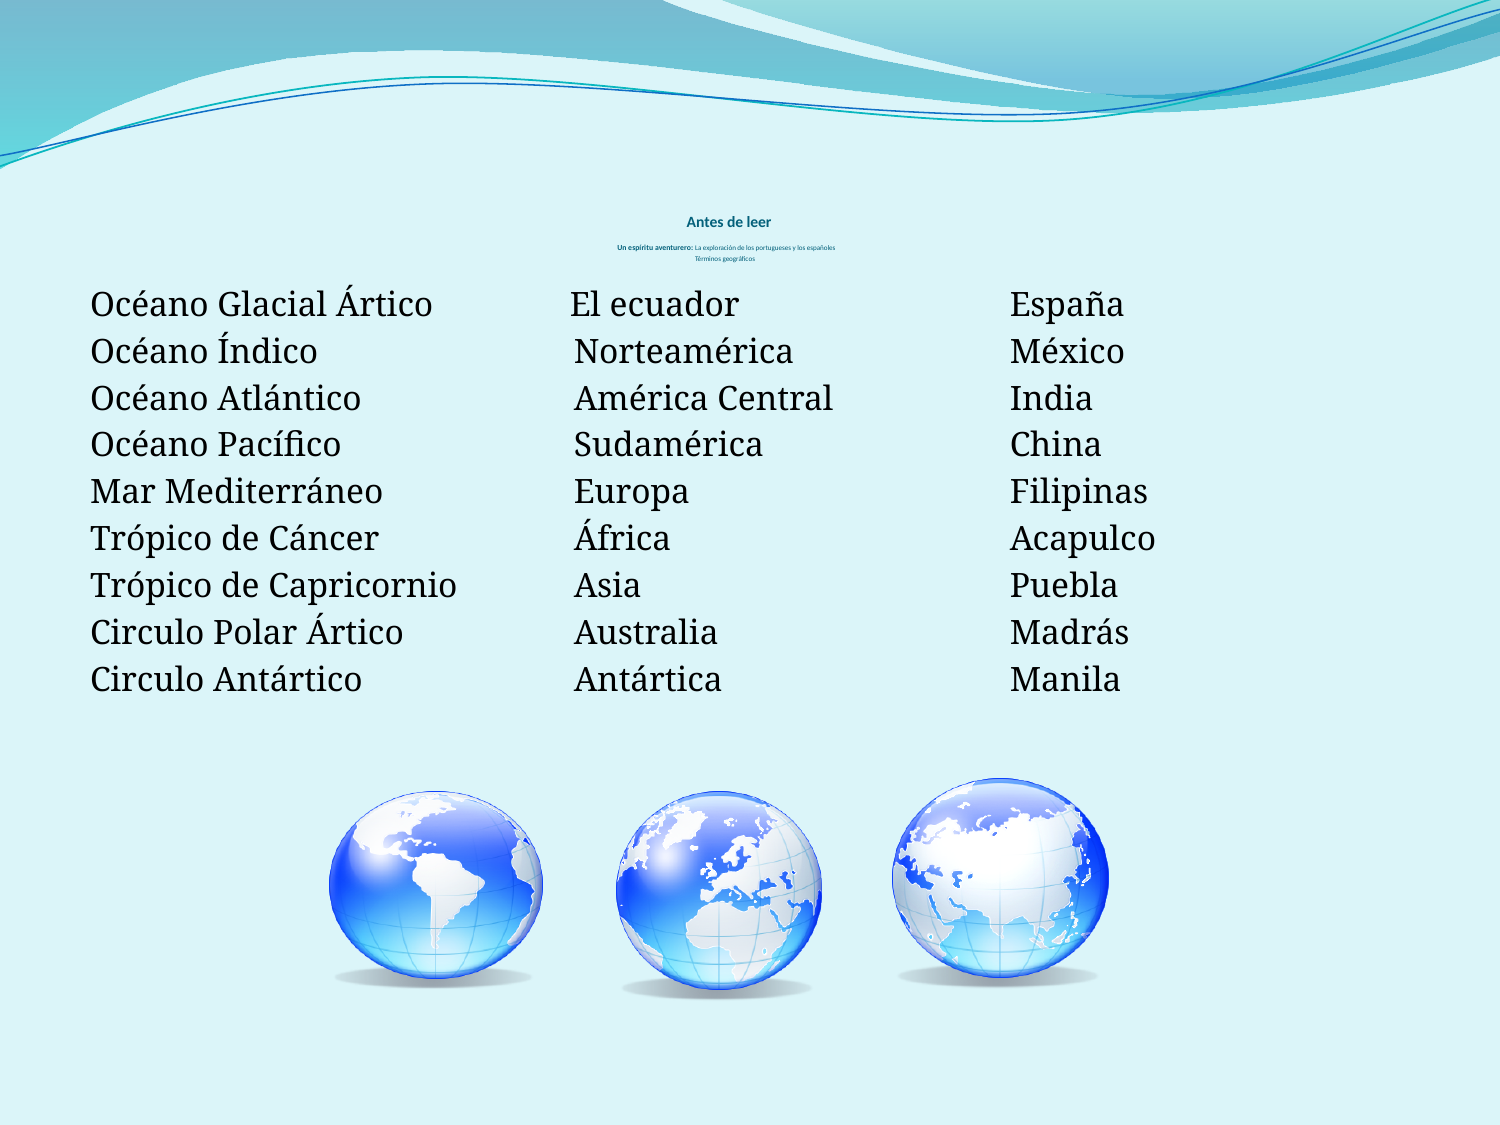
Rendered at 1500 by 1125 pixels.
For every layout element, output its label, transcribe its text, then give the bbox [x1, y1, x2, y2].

picture [599, 787, 829, 1009]
title Antes de leer Un espíritu aventurero: La exploración de los portugueses y los españoles Términos geográficos [87, 62, 1363, 263]
picture [874, 774, 1116, 996]
picture [312, 787, 551, 996]
list Océano Glacial Ártico Océano Índico Océano Atlántico Océano Pacífico Mar Mediterráneo Trópico de Cáncer Trópico de Capricornio Circulo Polar Ártico Circulo Antártico El ecuador Norteamérica América Central Sudamérica Europa África Asia Australia Antártica España México India China Filipinas Acapulco Puebla Madrás Manila [74, 274, 1426, 1038]
